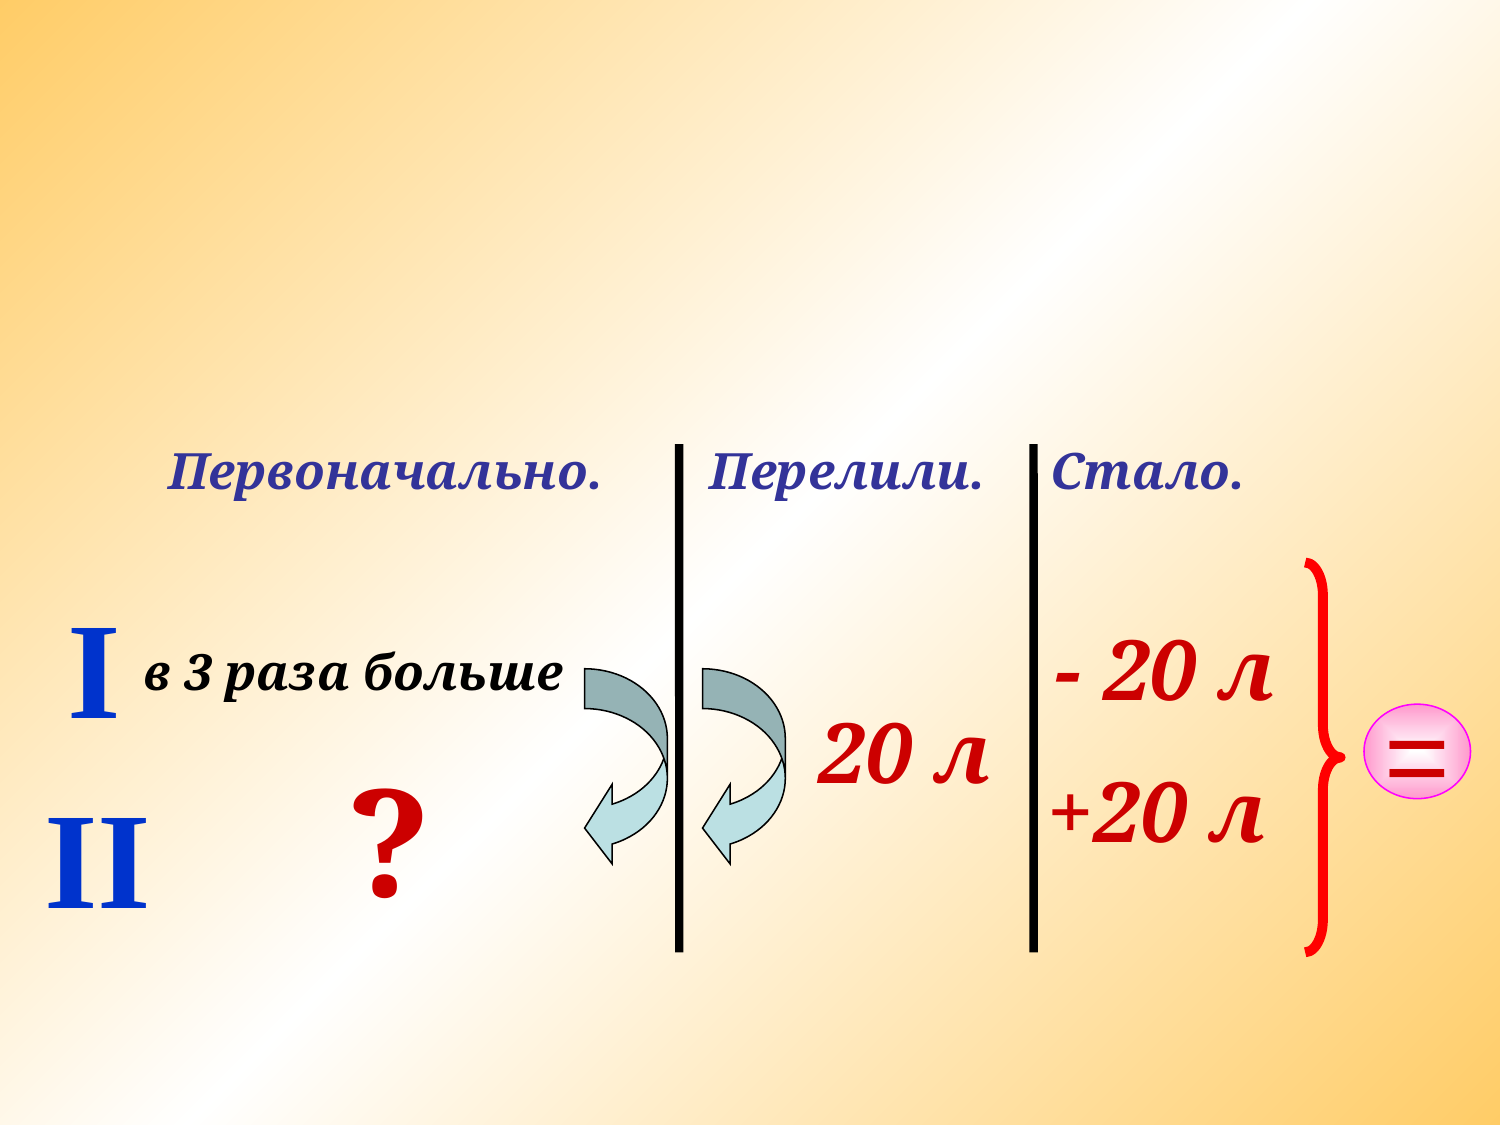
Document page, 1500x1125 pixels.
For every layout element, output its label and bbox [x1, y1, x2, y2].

text_box [29, 432, 1471, 953]
